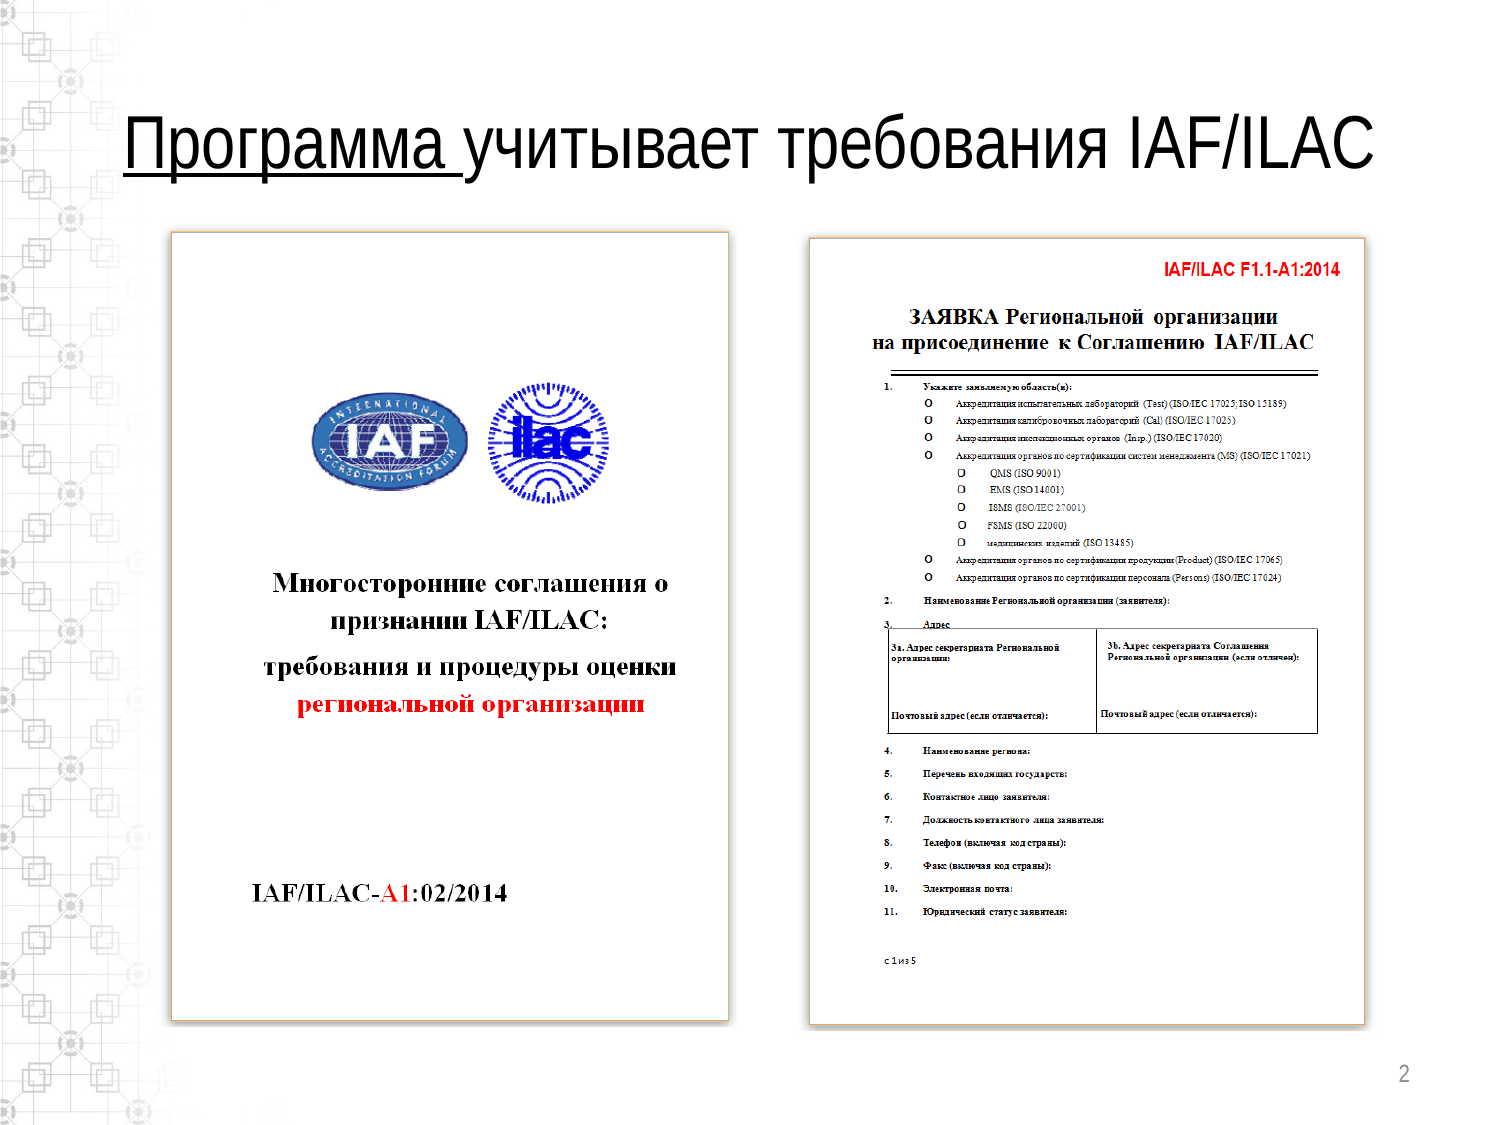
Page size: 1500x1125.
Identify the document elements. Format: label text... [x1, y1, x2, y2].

title Программа учитывает требования IAF/ILAC [75, 45, 1425, 233]
slide_number 2 [1074, 1042, 1425, 1103]
picture [0, 0, 1500, 1125]
